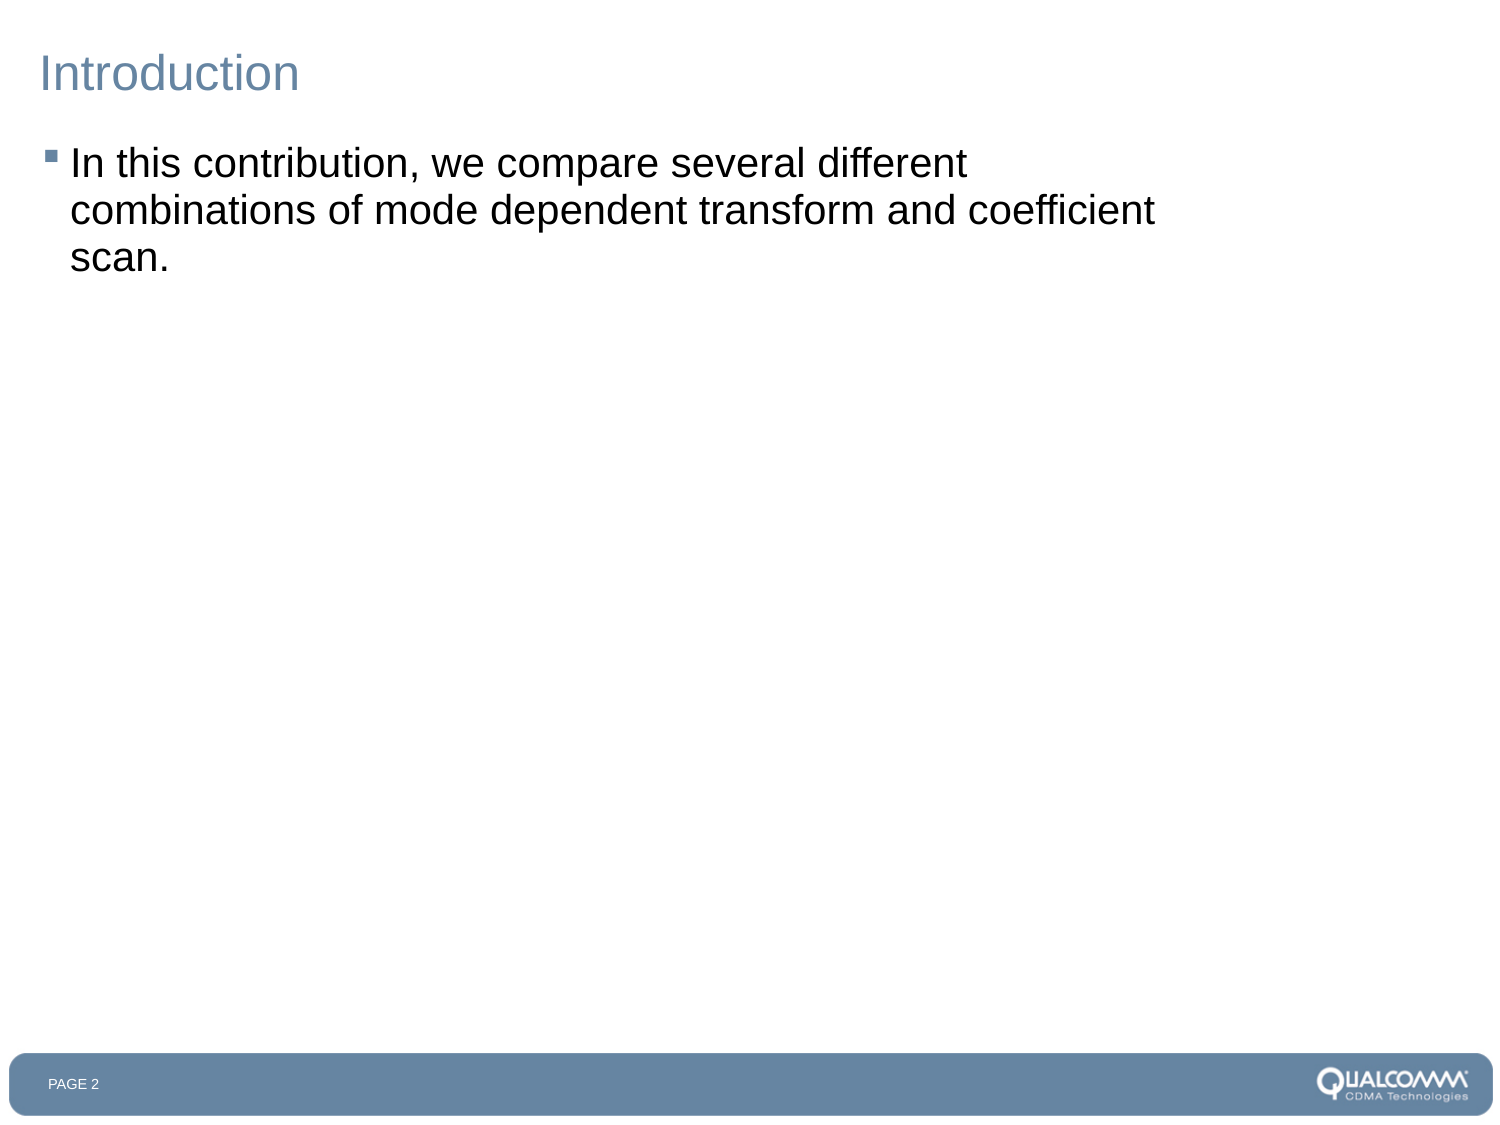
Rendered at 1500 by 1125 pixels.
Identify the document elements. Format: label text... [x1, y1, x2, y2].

title Introduction [23, 44, 1457, 138]
picture [0, 1048, 1500, 1125]
list In this contribution, we compare several different combinations of mode dependent transform and coefficient scan. [26, 131, 1238, 1004]
